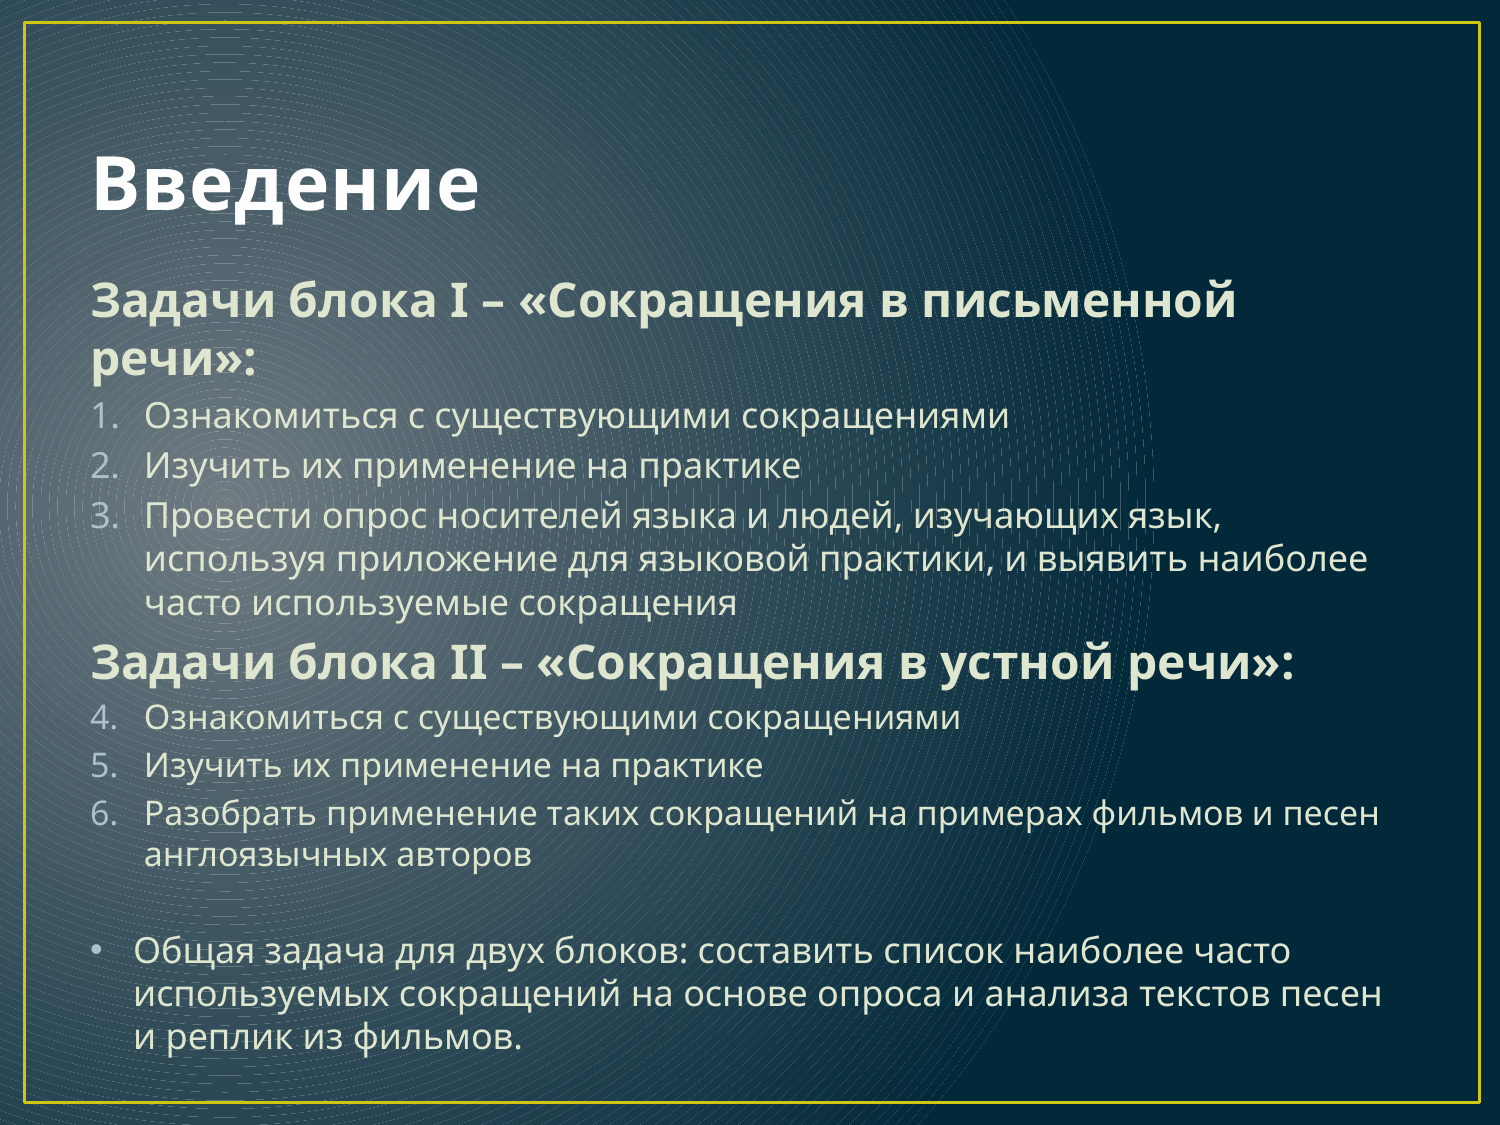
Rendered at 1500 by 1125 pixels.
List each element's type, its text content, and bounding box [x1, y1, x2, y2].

list Задачи блока I – «Сокращения в письменной речи»: Ознакомиться с существующими сокращениями Изучить их применение на практике Провести опрос носителей языка и людей, изучающих язык, используя приложение для языковой практики, и выявить наиболее часто используемые сокращения Задачи блока II – «Сокращения в устной речи»: Ознакомиться с существующими сокращениями Изучить их применение на практике Разобрать применение таких сокращений на примерах фильмов и песен англоязычных авторов Общая задача для двух блоков: составить список наиболее часто используемых сокращений на основе опроса и анализа текстов песен и реплик из фильмов. [75, 262, 1425, 1071]
title Введение [75, 45, 1425, 233]
